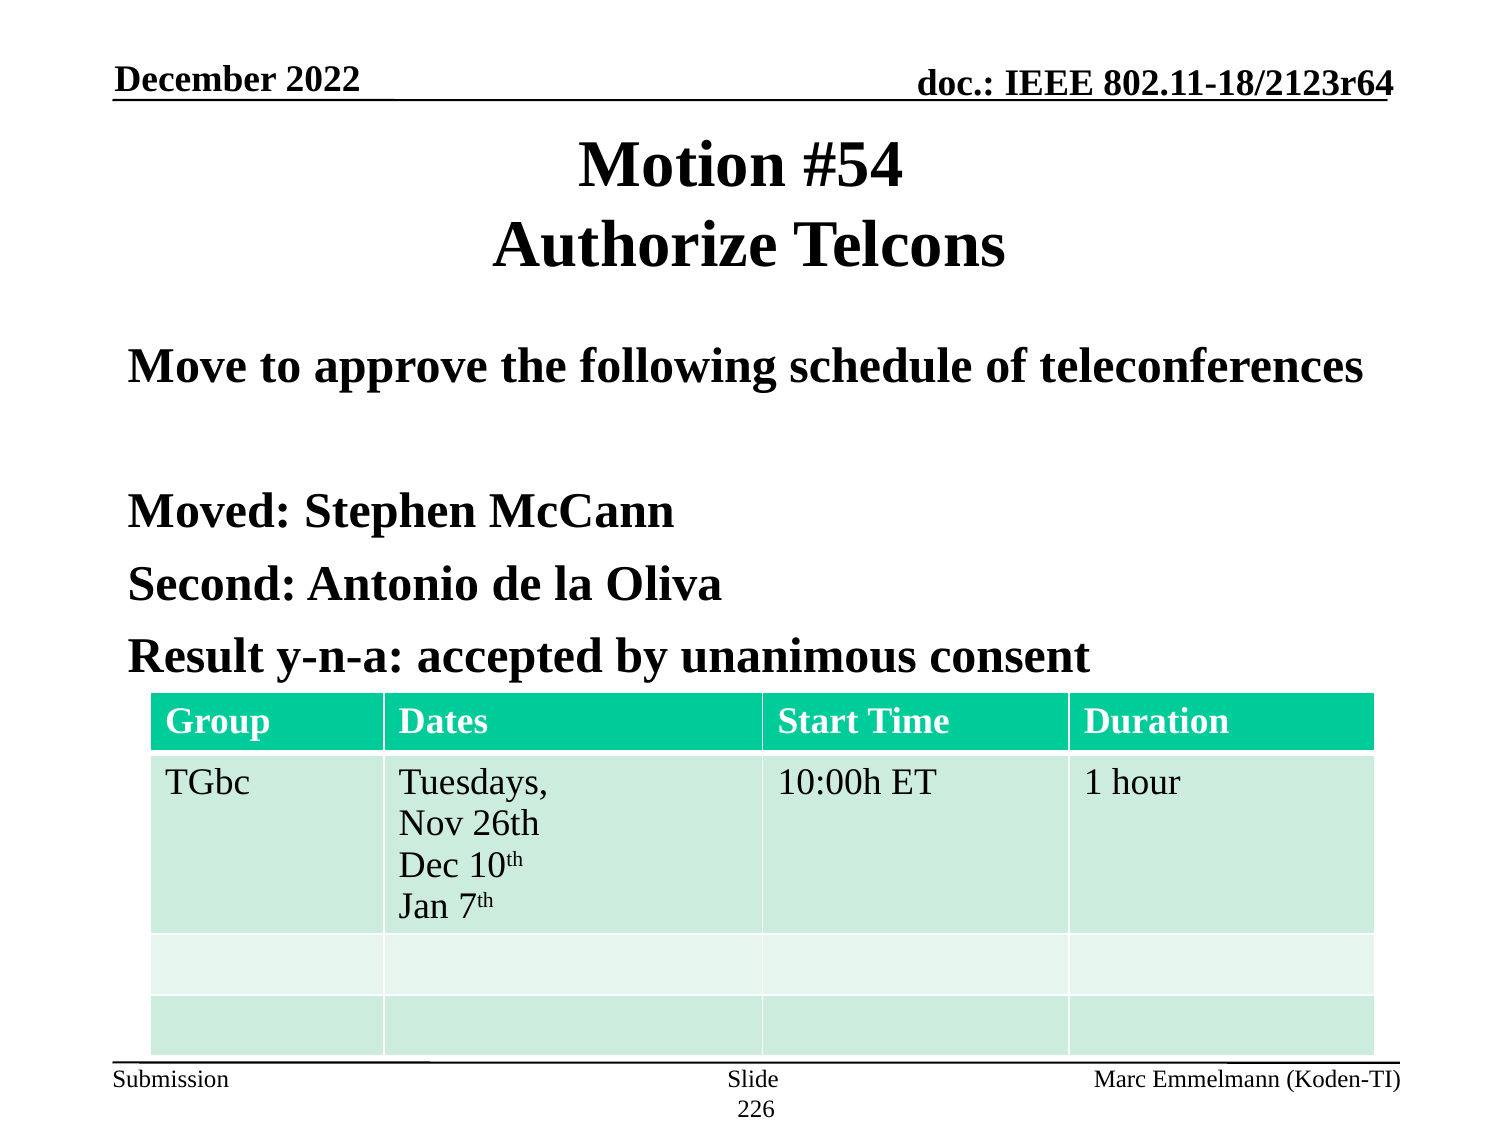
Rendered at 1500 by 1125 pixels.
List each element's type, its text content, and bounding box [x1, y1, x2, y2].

list Move to approve the following schedule of teleconferences Moved: Stephen McCann Second: Antonio de la Oliva Result y-n-a: accepted by unanimous consent [112, 324, 1388, 626]
table_cell 10:00h ET [763, 756, 1068, 933]
table_cell TGbc [151, 756, 383, 933]
table_cell [151, 935, 383, 994]
slide_number Slide 226 [712, 1061, 800, 1123]
table_cell [151, 996, 383, 1055]
table_header Start Time [763, 693, 1068, 750]
table_cell [1070, 935, 1374, 994]
table_cell [763, 996, 1068, 1055]
table_header Dates [385, 693, 762, 750]
table_cell [1070, 996, 1374, 1055]
table_cell [385, 996, 762, 1055]
table_header Duration [1070, 693, 1374, 750]
footer Marc Emmelmann (Koden-TI) [878, 1061, 1402, 1093]
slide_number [114, 54, 423, 100]
title Motion #54 Authorize Telcons [112, 112, 1388, 288]
table_cell 1 hour [1070, 756, 1374, 933]
table_header Group [151, 693, 383, 750]
table_cell [385, 935, 762, 994]
table_cell Tuesdays, Nov 26th Dec 10th Jan 7th [385, 756, 762, 933]
table_cell [763, 935, 1068, 994]
